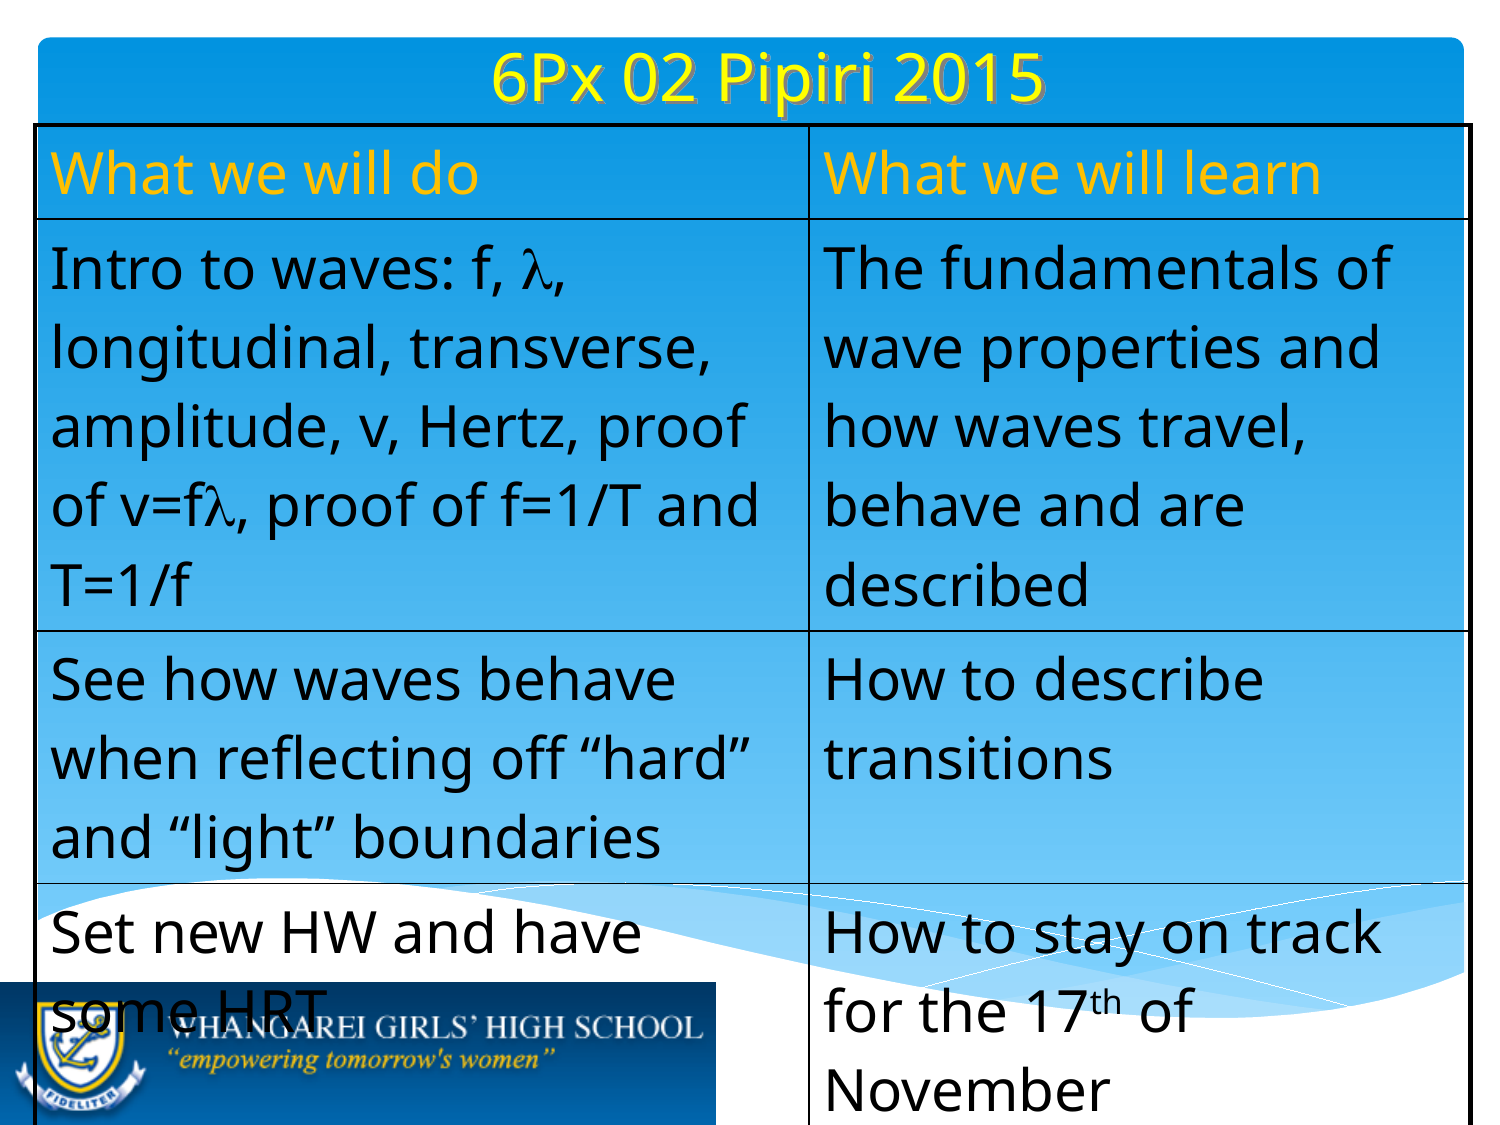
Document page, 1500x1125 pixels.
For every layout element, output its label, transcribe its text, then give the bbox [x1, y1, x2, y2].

table_cell Intro to waves: f, , longitudinal, transverse, amplitude, v, Hertz, proof of v=f, proof of f=1/T and T=1/f [37, 220, 808, 630]
table_cell How to describe transitions [810, 632, 1468, 883]
picture [0, 982, 716, 1125]
table_header What we will do [37, 127, 808, 218]
table_header What we will learn [810, 127, 1468, 218]
table_cell Set new HW and have some HRT [37, 884, 808, 1125]
table_cell See how waves behave when reflecting off “hard” and “light” boundaries [37, 632, 808, 883]
text_box 6Px 02 Pipiri 2015 [162, 24, 1375, 123]
table_cell The fundamentals of wave properties and how waves travel, behave and are described [810, 220, 1468, 630]
table_cell How to stay on track for the 17th of November [810, 884, 1468, 1125]
